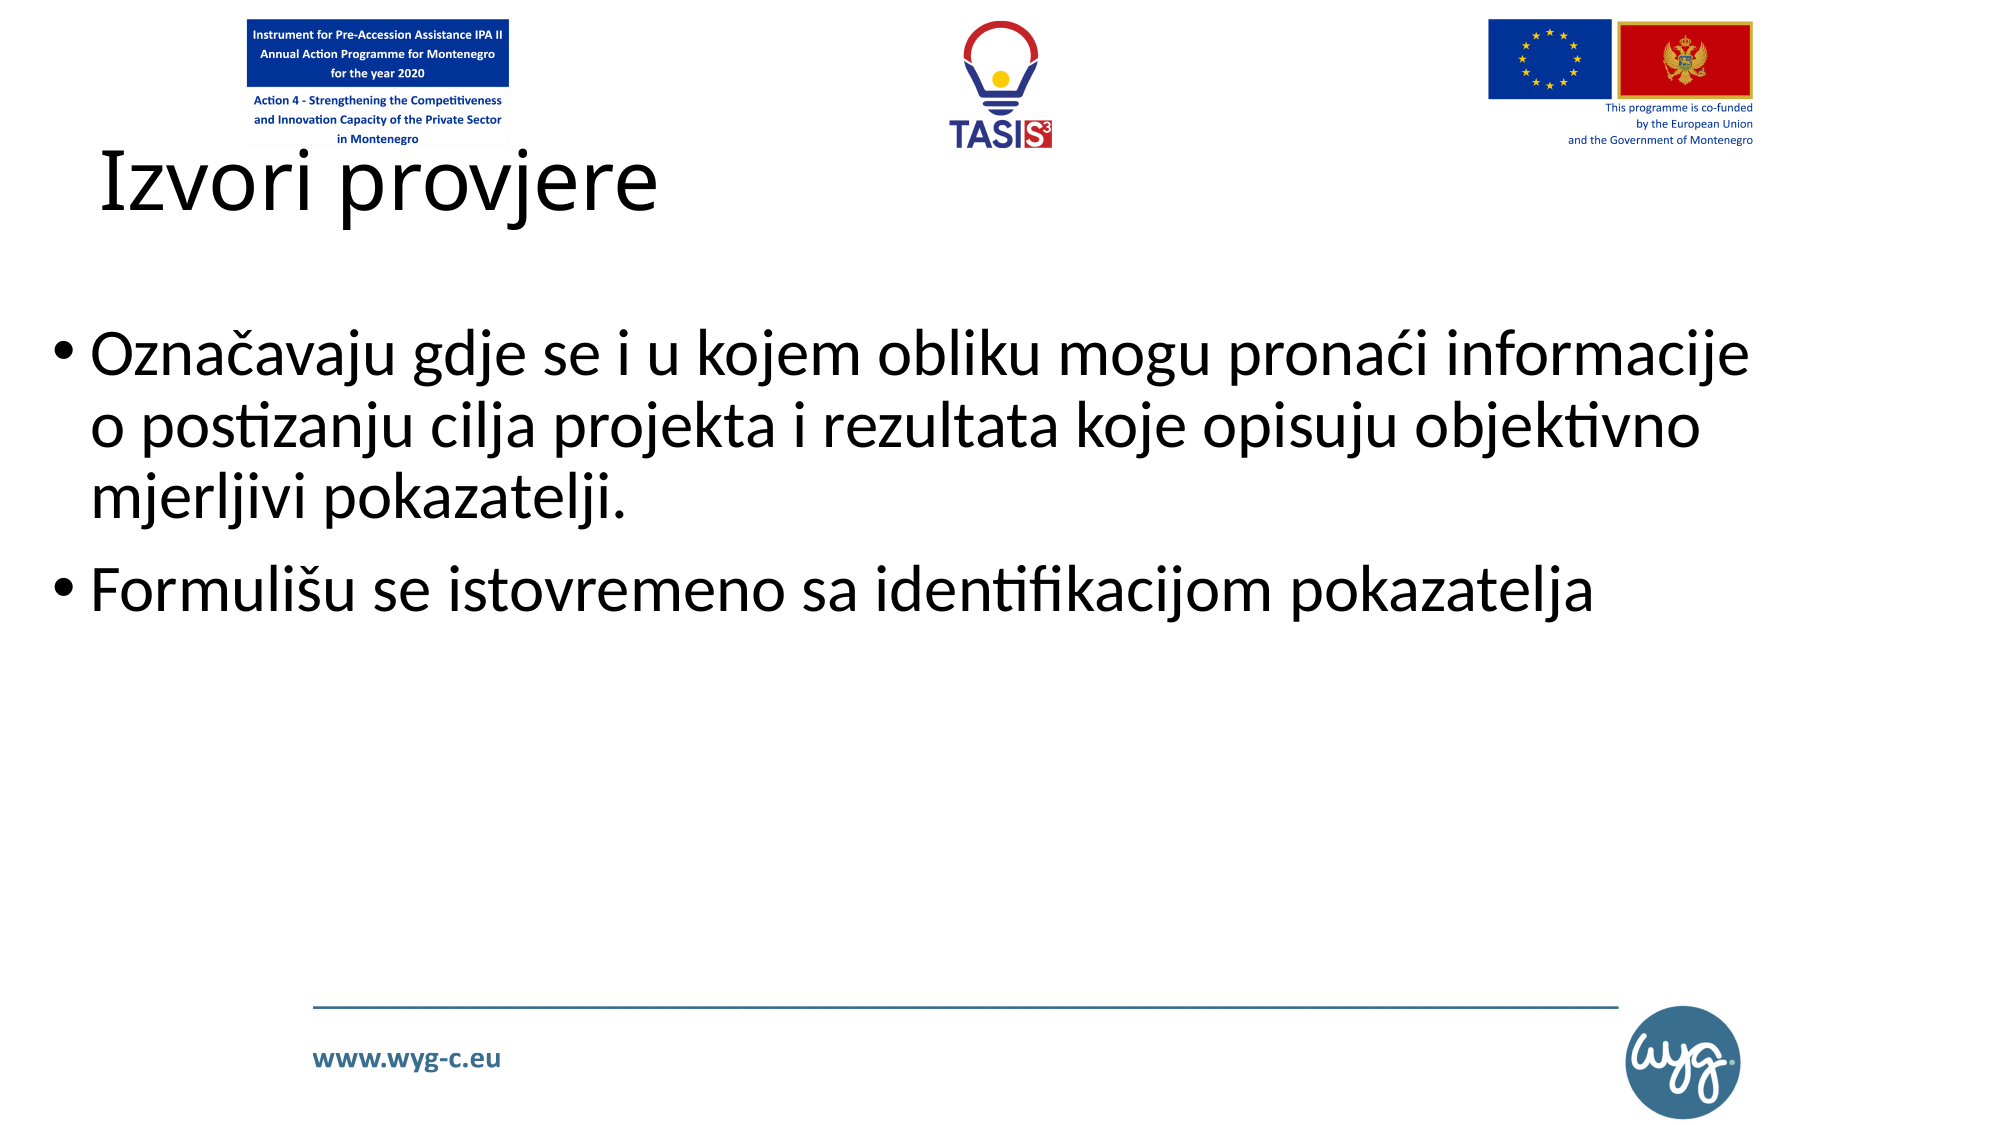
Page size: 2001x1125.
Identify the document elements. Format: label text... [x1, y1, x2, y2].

list Označavaju gdje se i u kojem obliku mogu pronaći informacije o postizanju cilja projekta i rezultata koje opisuju objektivno mjerljivi pokazatelji. Formulišu se istovremeno sa identifikacijom pokazatelja [37, 309, 1779, 901]
title Izvori provjere [84, 130, 1426, 236]
picture [312, 1000, 1743, 1125]
picture [246, 19, 1753, 149]
